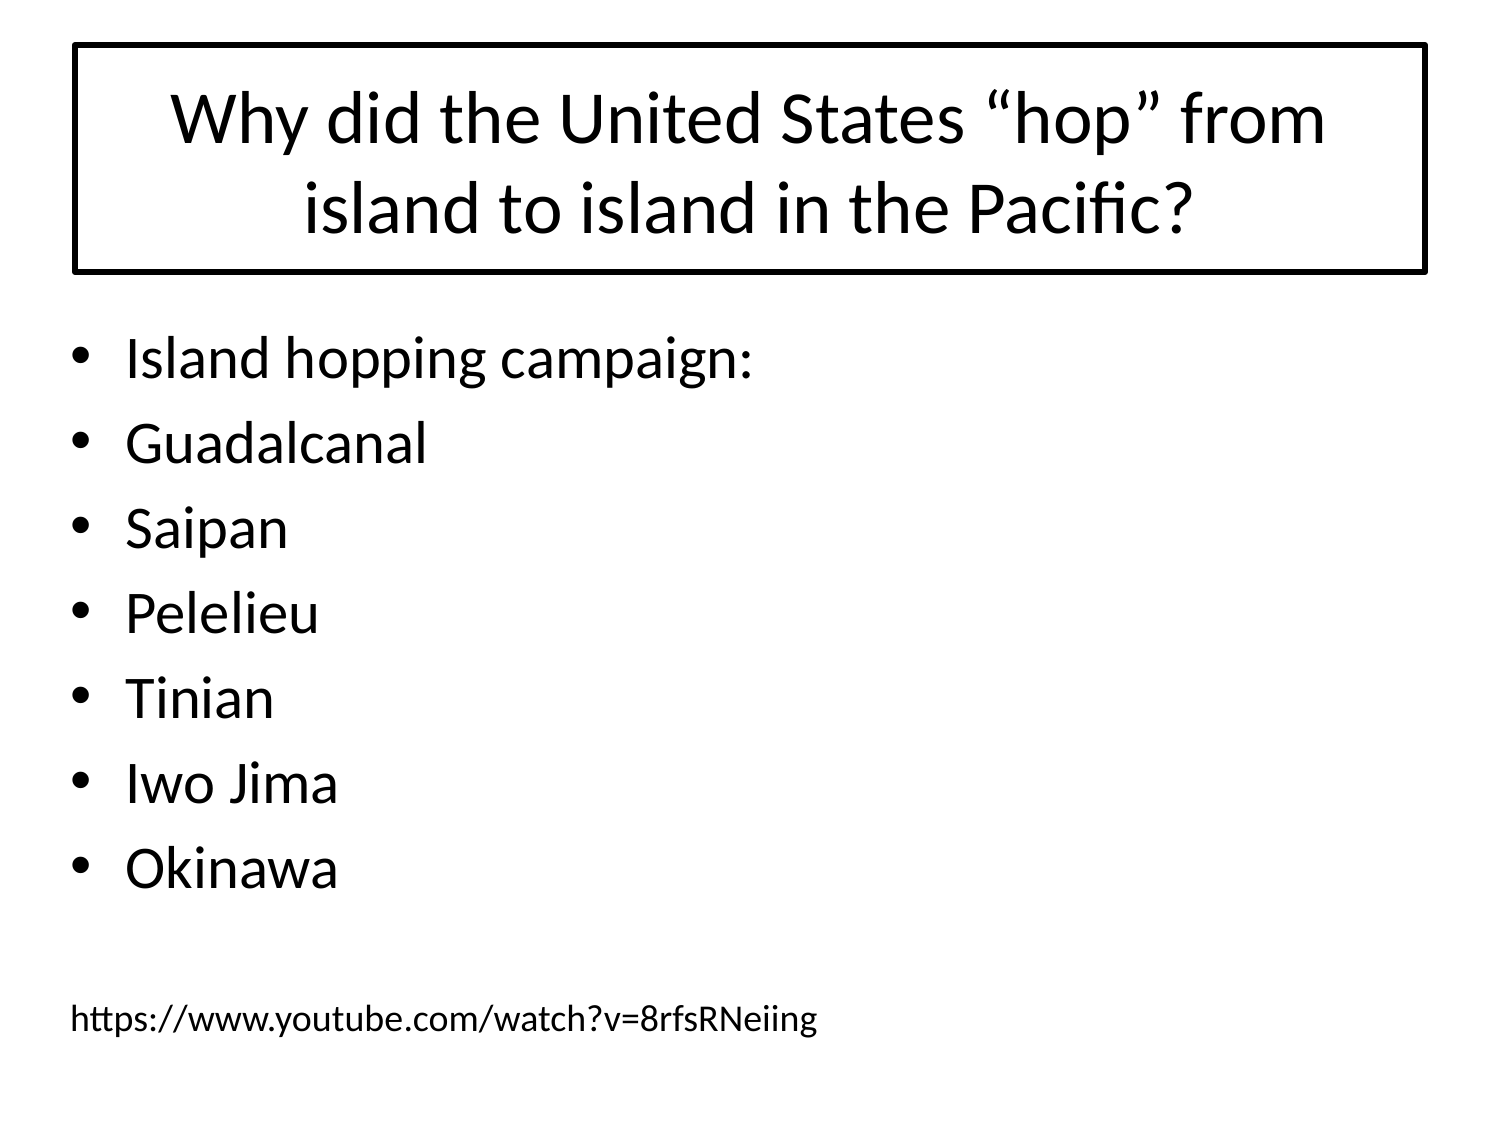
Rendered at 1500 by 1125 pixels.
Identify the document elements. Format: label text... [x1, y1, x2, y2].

list Island hopping campaign: Guadalcanal Saipan Pelelieu Tinian Iwo Jima Okinawa https://www.youtube.com/watch?v=8rfsRNeiing [55, 310, 1406, 1054]
title Why did the United States “hop” from island to island in the Pacific? [75, 45, 1425, 272]
